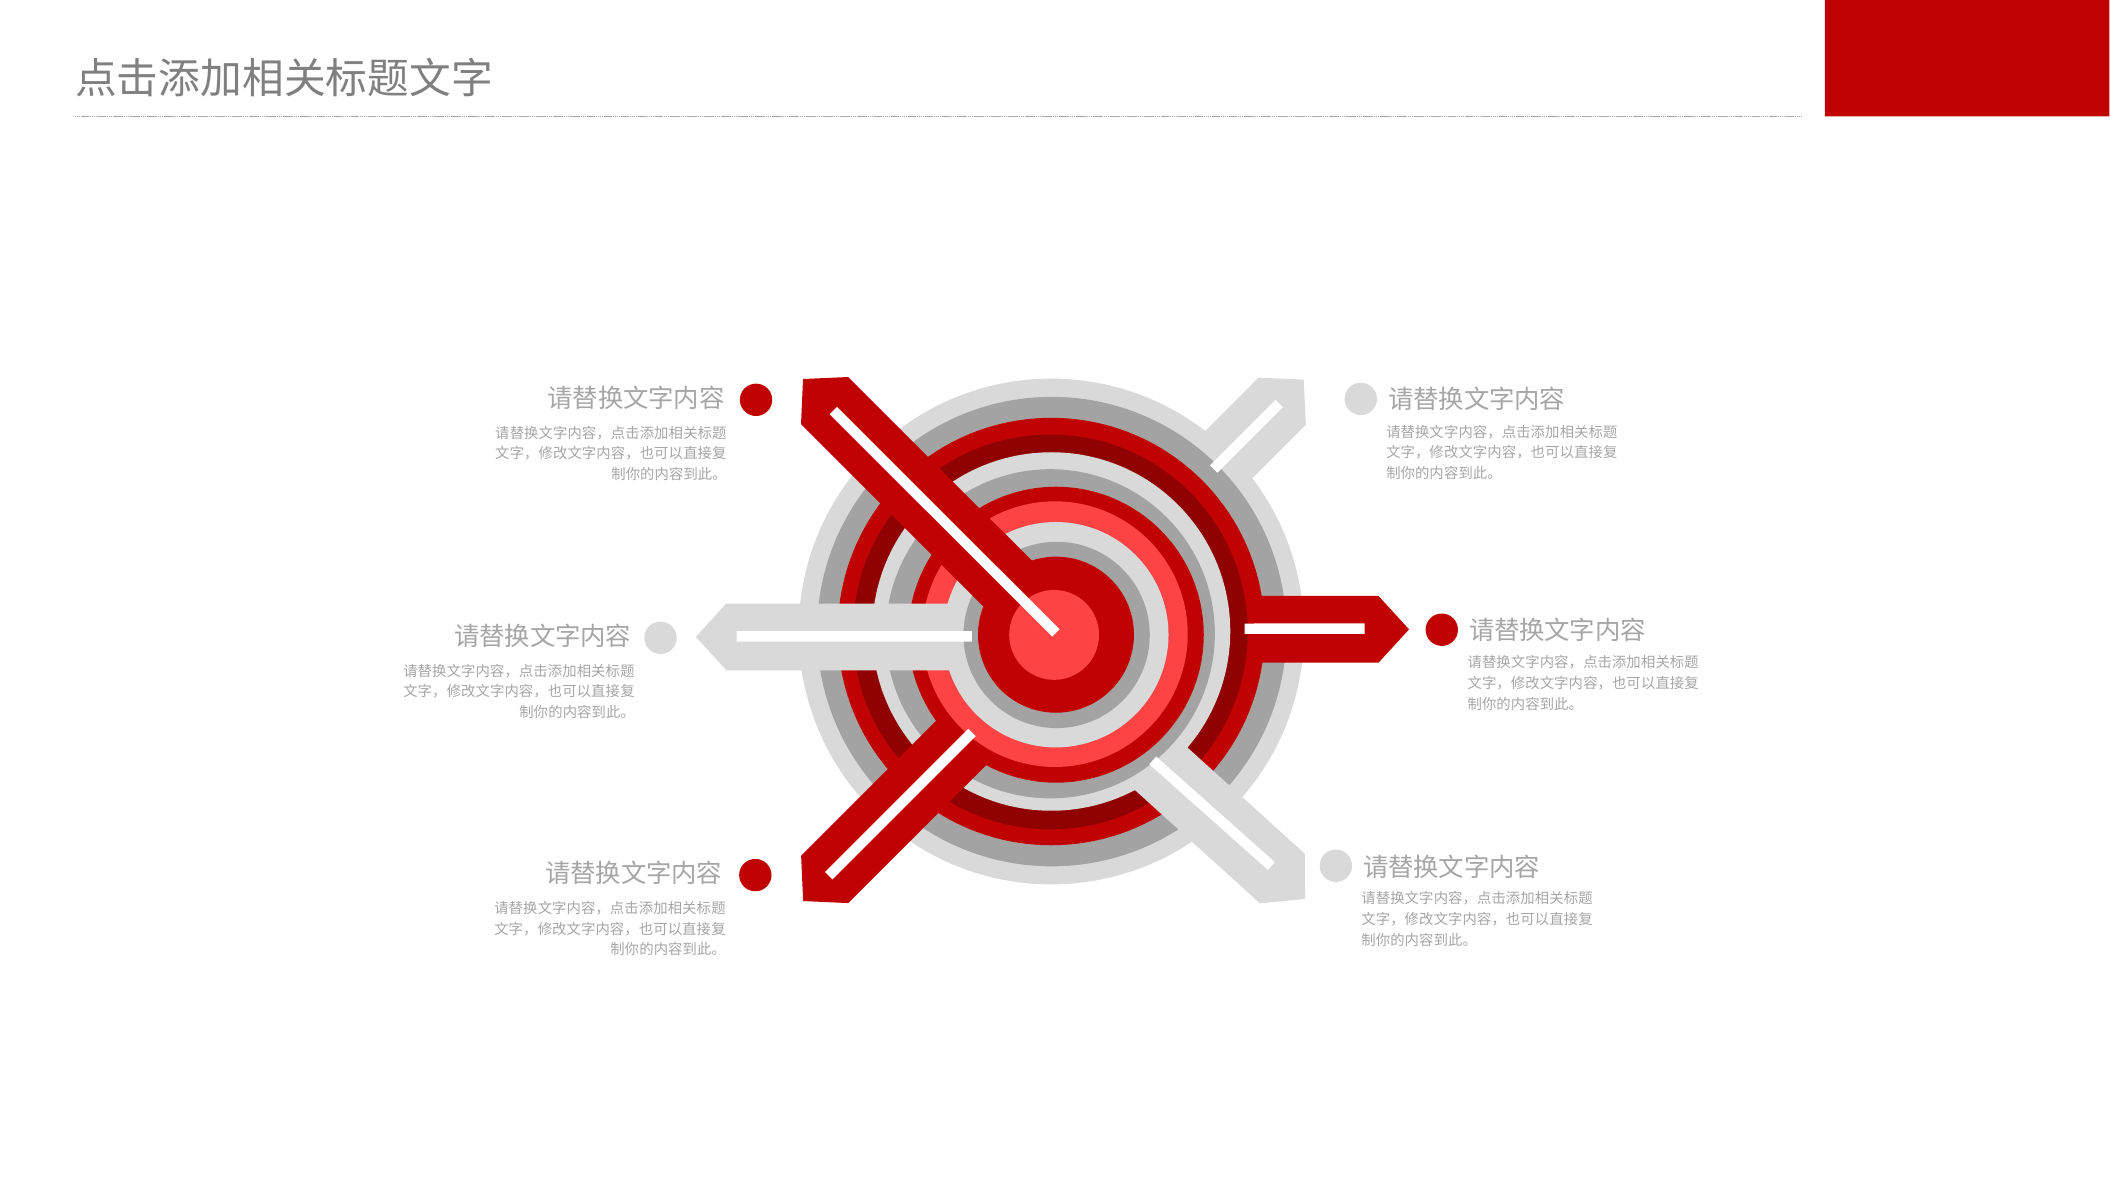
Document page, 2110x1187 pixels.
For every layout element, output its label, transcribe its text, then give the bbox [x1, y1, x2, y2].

text_box 请替换文字内容 [524, 377, 728, 412]
text_box [644, 621, 677, 654]
text_box 请替换文字内容 [523, 852, 726, 887]
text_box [800, 376, 1135, 713]
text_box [801, 486, 1204, 904]
text_box 请替换文字内容 [1385, 376, 1581, 416]
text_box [1135, 377, 1306, 417]
text_box 请替换文字内容，点击添加相关标题文字，修改文字内容，也可以直接复制你的内容到此。 [392, 658, 636, 721]
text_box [1135, 417, 1410, 846]
text_box [1425, 613, 1458, 646]
text_box 请替换文字内容，点击添加相关标题文字，修改文字内容，也可以直接复制你的内容到此。 [483, 895, 727, 959]
text_box 请替换文字内容 [432, 615, 635, 649]
text_box 请替换文字内容 [1466, 607, 1662, 646]
text_box 请替换文字内容 [1360, 843, 1556, 882]
text_box 请替换文字内容，点击添加相关标题文字，修改文字内容，也可以直接复制你的内容到此。 [483, 420, 728, 483]
text_box [1344, 382, 1378, 416]
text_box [1135, 452, 1306, 904]
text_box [695, 521, 1169, 748]
text_box 请替换文字内容，点击添加相关标题文字，修改文字内容，也可以直接复制你的内容到此。 [1467, 650, 1703, 722]
text_box [1319, 849, 1353, 882]
text_box 点击添加相关标题文字 [59, 44, 563, 107]
text_box 请替换文字内容，点击添加相关标题文字，修改文字内容，也可以直接复制你的内容到此。 [1410, 419, 1622, 492]
text_box [739, 383, 773, 417]
text_box 请替换文字内容，点击添加相关标题文字，修改文字内容，也可以直接复制你的内容到此。 [1361, 886, 1597, 959]
text_box [739, 858, 772, 892]
